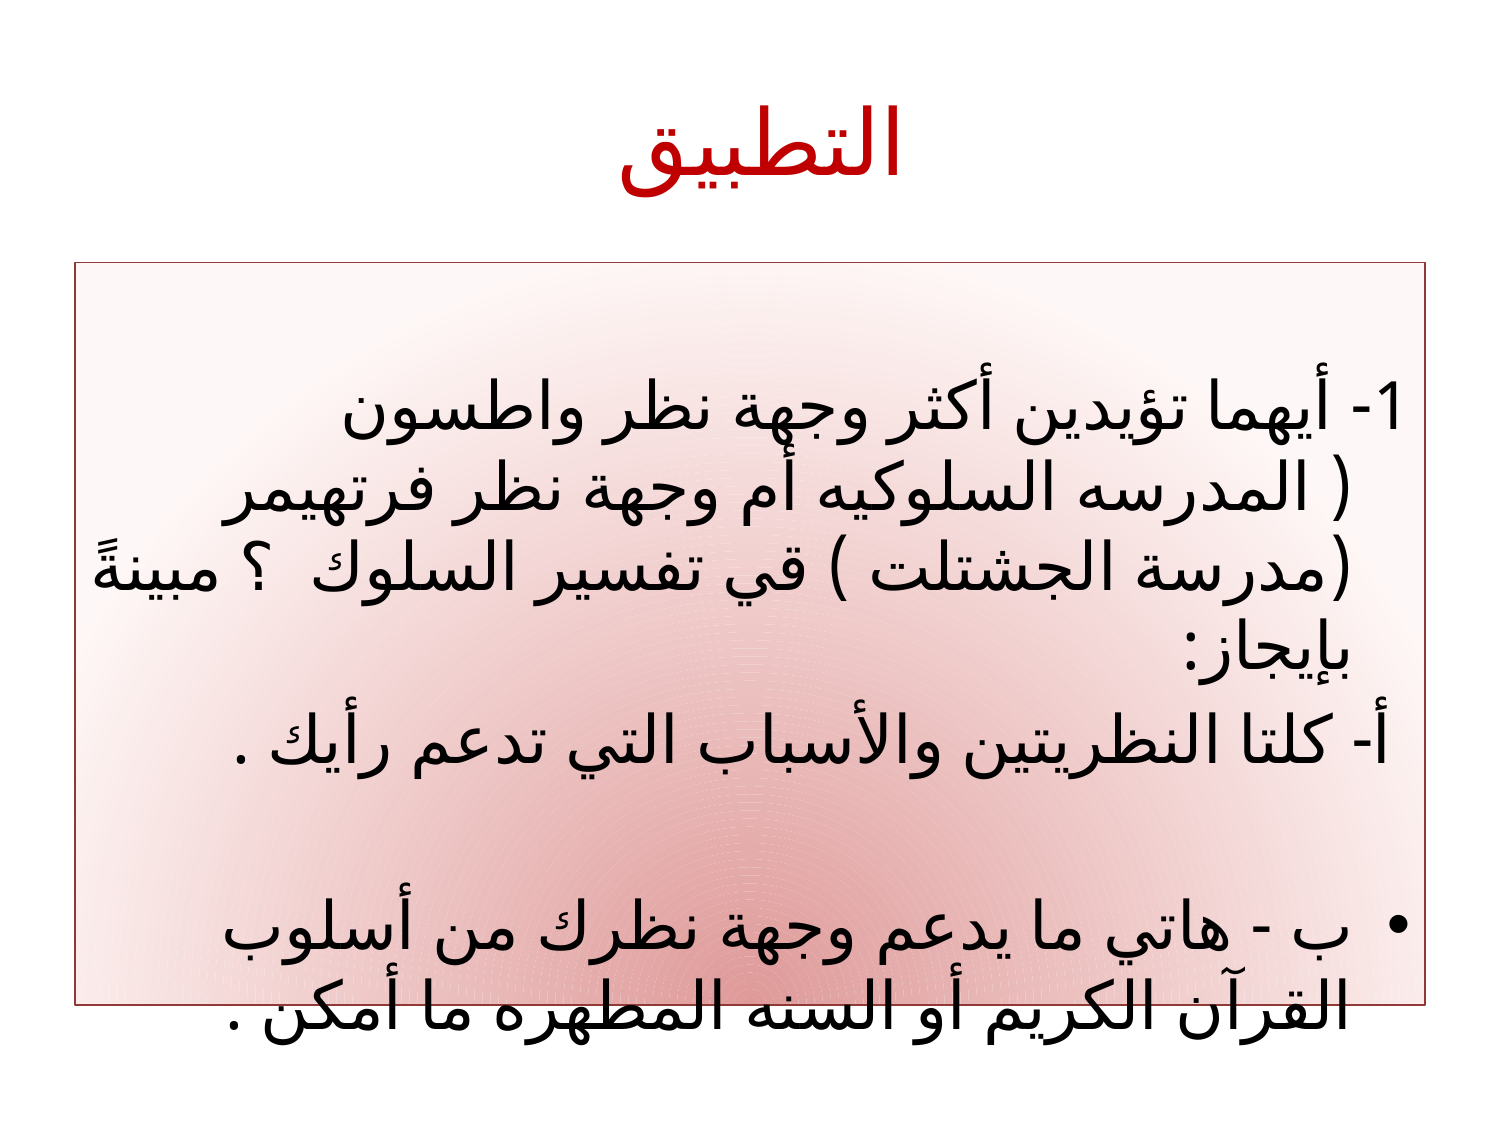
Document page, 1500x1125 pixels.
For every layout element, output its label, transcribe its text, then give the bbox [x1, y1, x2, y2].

title التطبيق [75, 45, 1425, 233]
list 1- أيهما تؤيدين أكثر وجهة نظر واطسون ( المدرسه السلوكيه أم وجهة نظر فرتهيمر (مدرسة الجشتلت ) قي تفسير السلوك ؟ مبينةً بإيجاز: أ- كلتا النظريتين والأسباب التي تدعم رأيك . ب - هاتي ما يدعم وجهة نظرك من أسلوب القرآن الكريم أو السنه المطهره ما أمكن . [74, 262, 1426, 1006]
